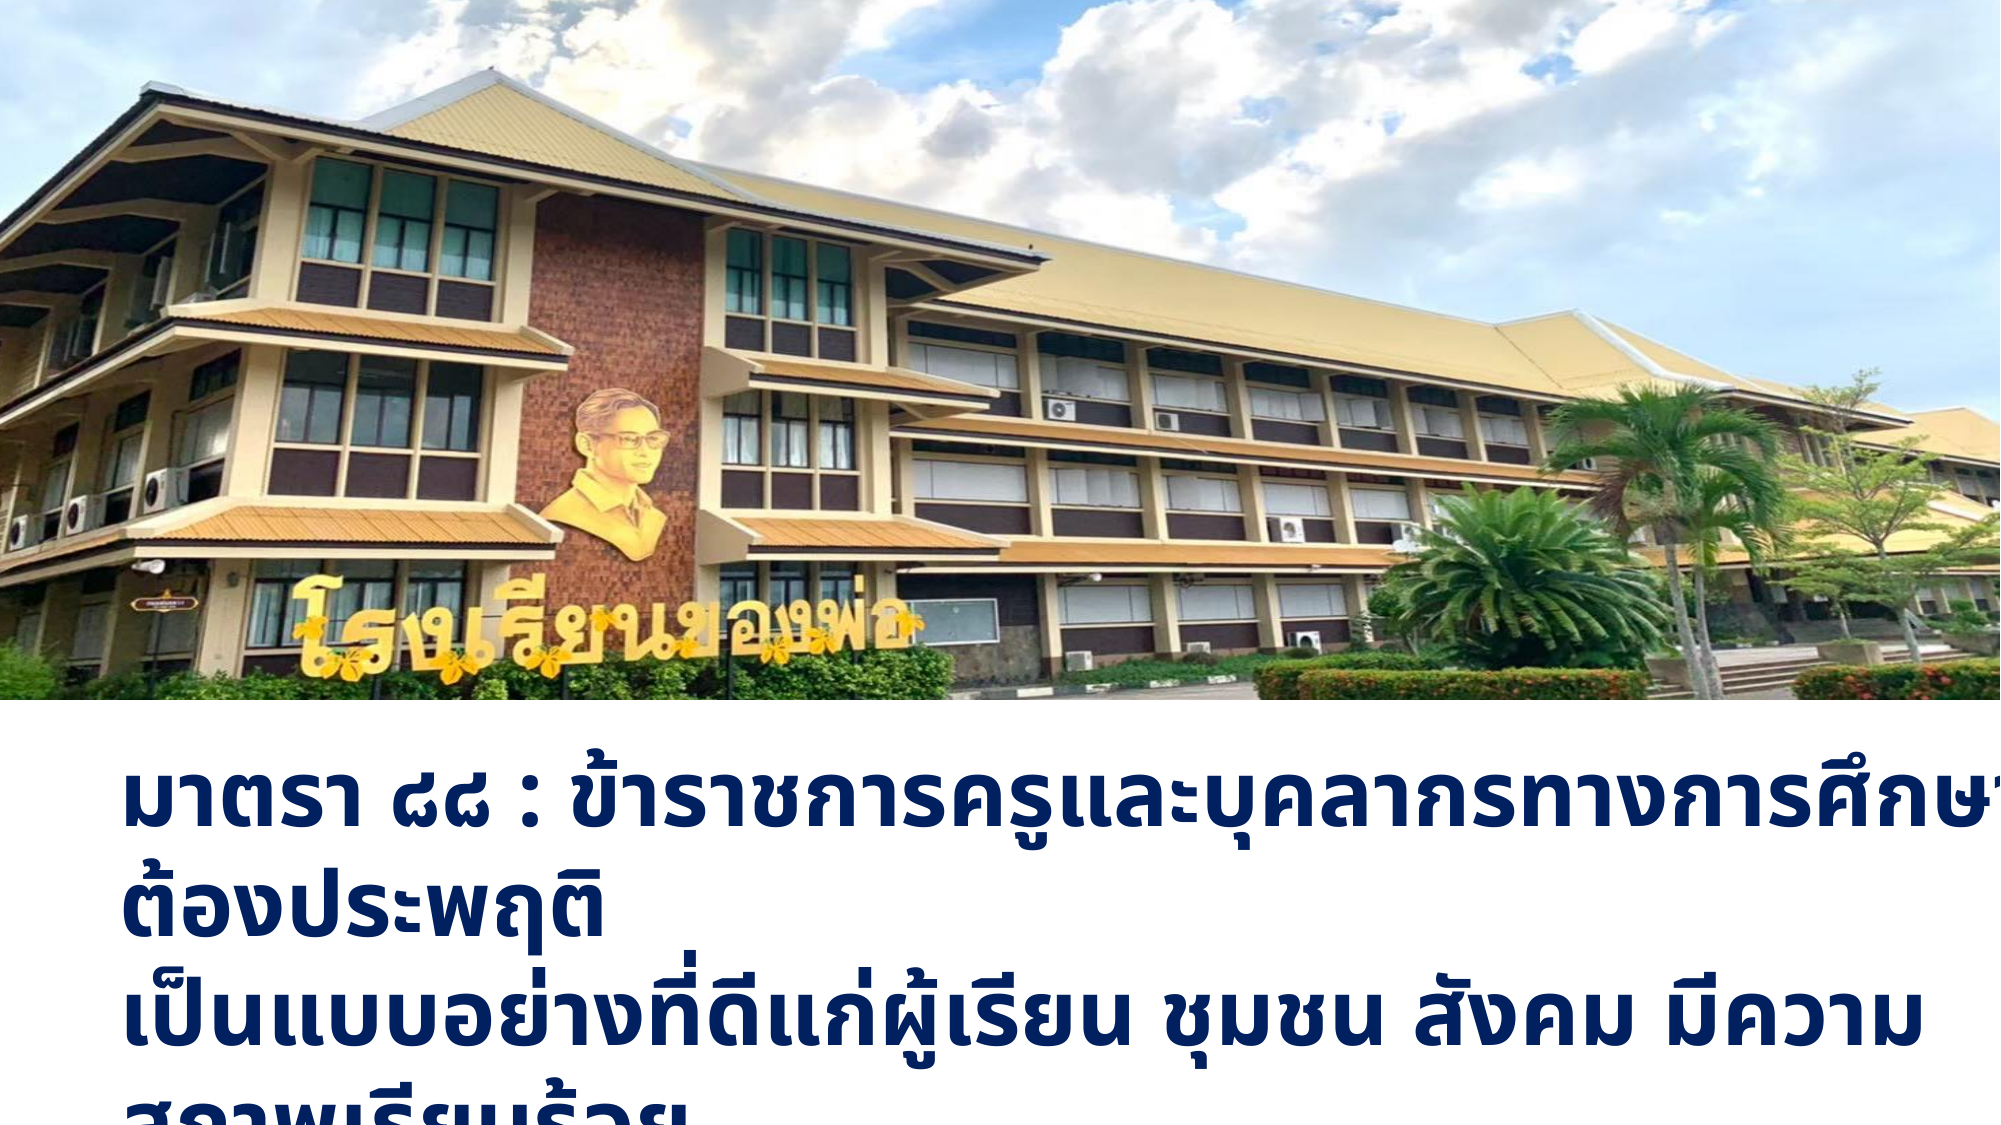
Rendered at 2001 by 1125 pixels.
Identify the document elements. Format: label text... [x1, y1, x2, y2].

text_box มาตรา ๘๘ : ข้าราชการครูและบุคลากรทางการศึกษาต้องประพฤติ เป็นแบบอย่างที่ดีแก่ผู้เรียน ชุมชน สังคม มีความสุภาพเรียบร้อย รักษาความสามัคคีช่วยเหลือเกื้อกูลต่อผู้เรียนและระหว่างข้าราชการ [104, 726, 2000, 1125]
picture [0, 0, 2000, 700]
